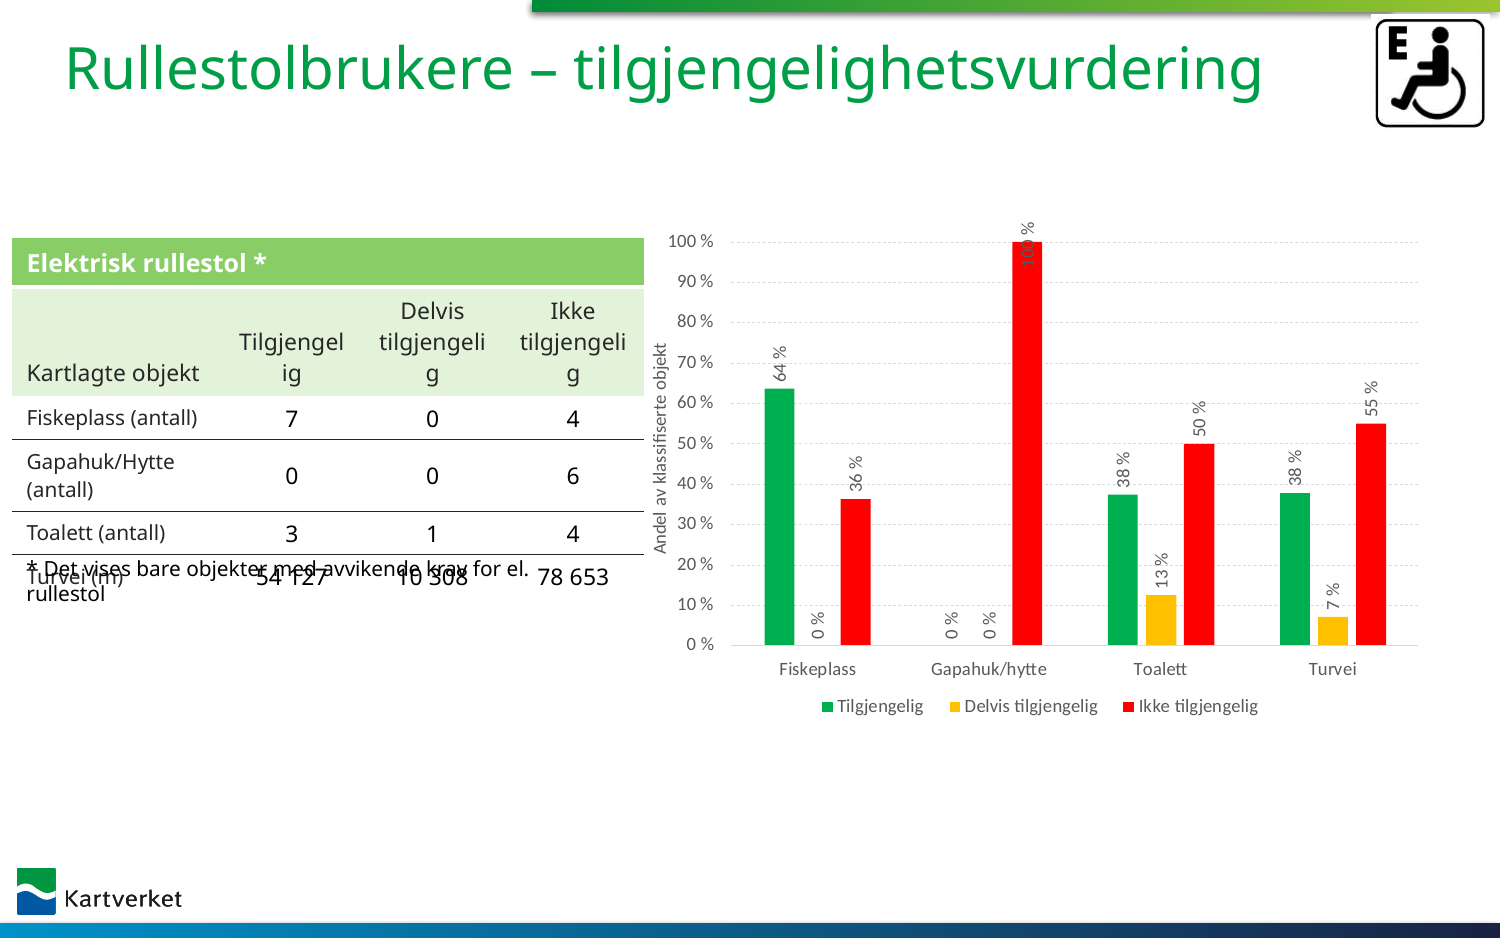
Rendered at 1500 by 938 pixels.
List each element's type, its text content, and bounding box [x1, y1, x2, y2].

table_cell 1 [362, 512, 503, 548]
table_cell 0 [222, 440, 362, 511]
table_cell 3 [222, 512, 362, 548]
table_cell 6 [503, 440, 638, 511]
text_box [1371, 13, 1491, 133]
table_cell Toalett (antall) [12, 512, 222, 548]
text_box * Det vises bare objekter med avvikende krav for el. rullestol [11, 548, 597, 613]
table_cell Tilgjengelig [222, 289, 362, 396]
table_cell 4 [503, 512, 638, 554]
table_cell 0 [362, 440, 503, 511]
table_cell 78 653 [597, 555, 638, 598]
picture [643, 218, 1429, 728]
table_cell Ikke tilgjengelig [503, 289, 638, 396]
table_cell 7 [222, 396, 362, 439]
text_box Rullestolbrukere – tilgjengelighetsvurdering [49, 12, 1372, 109]
table_header Elektrisk rullestol * [12, 238, 638, 285]
table_cell Delvis tilgjengelig [362, 289, 503, 396]
table_cell Gapahuk/Hytte (antall) [12, 440, 222, 511]
table_cell Fiskeplass (antall) [12, 396, 222, 439]
table_cell Kartlagte objekt [12, 289, 222, 396]
table_cell 4 [503, 396, 638, 439]
table_cell 0 [362, 396, 503, 439]
